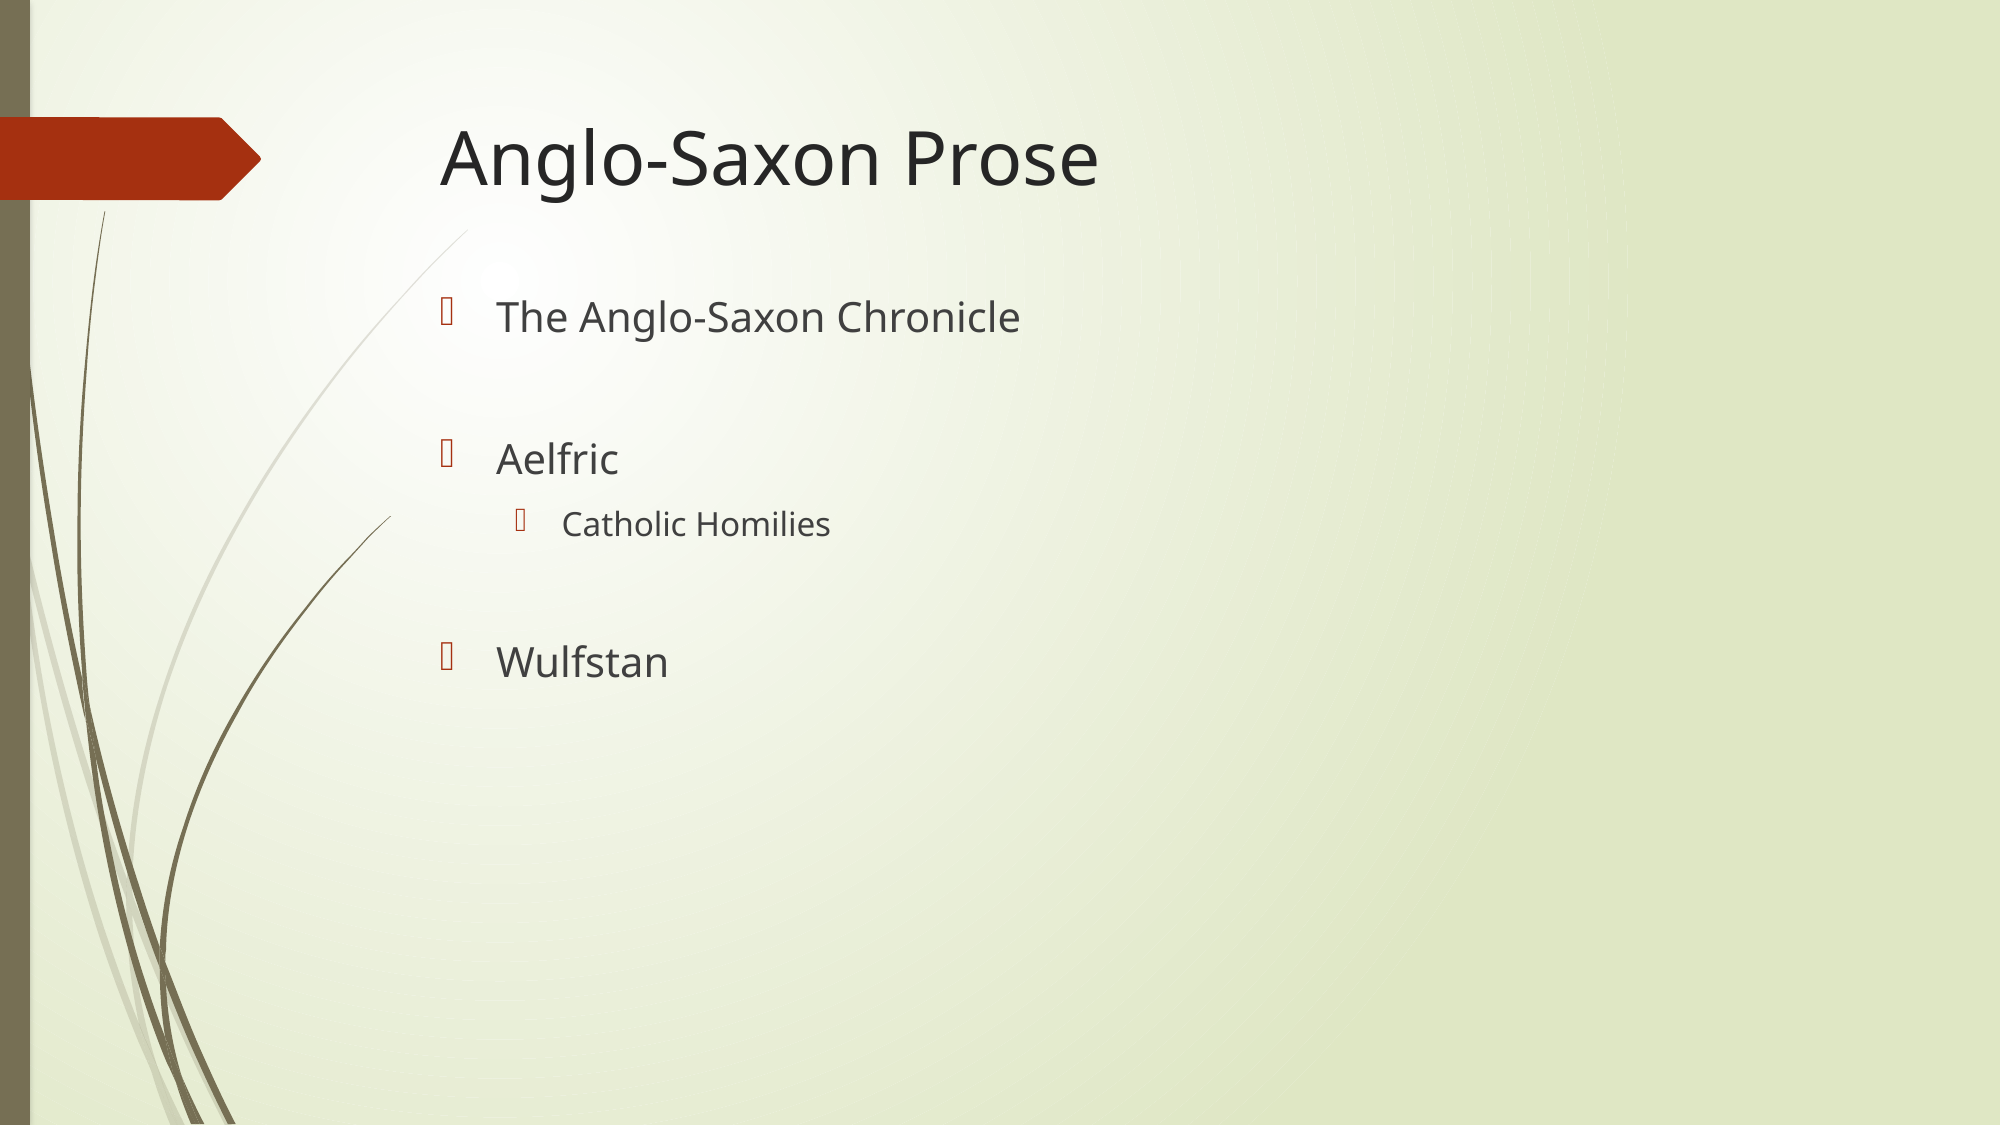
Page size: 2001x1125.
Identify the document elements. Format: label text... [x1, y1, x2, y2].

list The Anglo-Saxon Chronicle Aelfric Catholic Homilies Wulfstan [424, 283, 1888, 1005]
title Anglo-Saxon Prose [425, 102, 1888, 283]
